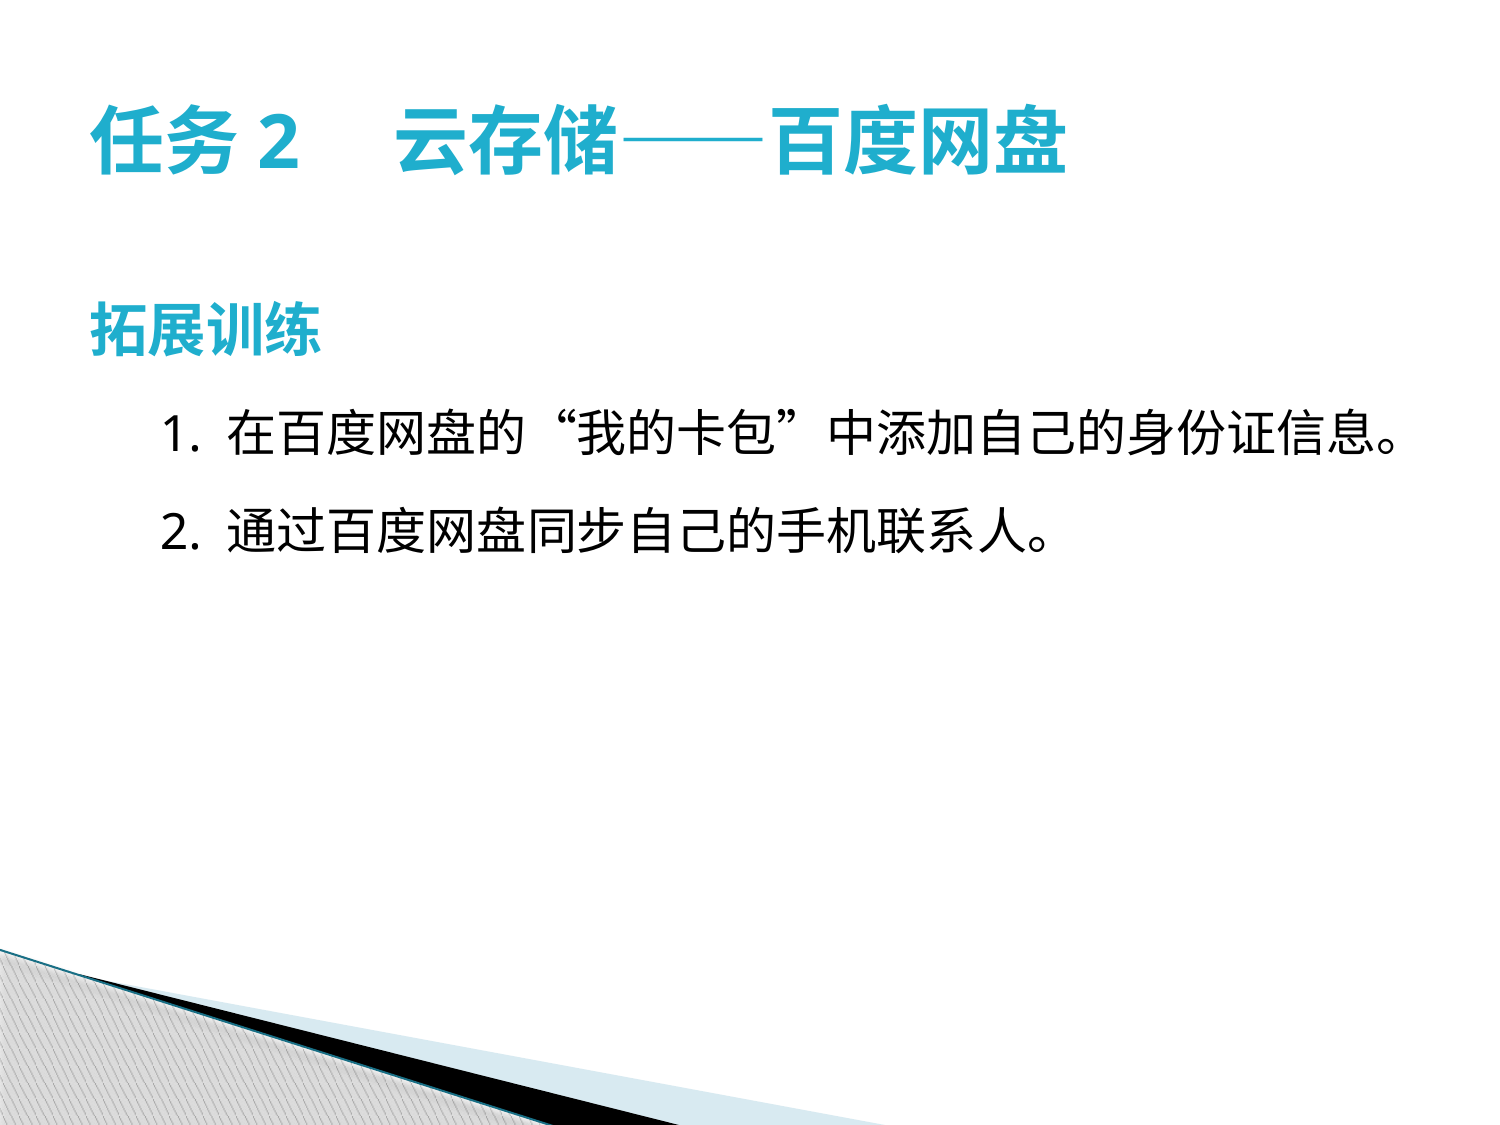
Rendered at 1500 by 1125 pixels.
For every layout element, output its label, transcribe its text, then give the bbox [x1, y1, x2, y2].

list 拓展训练 1. 在百度网盘的“我的卡包”中添加自己的身份证信息。 2. 通过百度网盘同步自己的手机联系人。 [75, 243, 1425, 1012]
title 任务2 云存储——百度网盘 [75, 45, 1425, 233]
